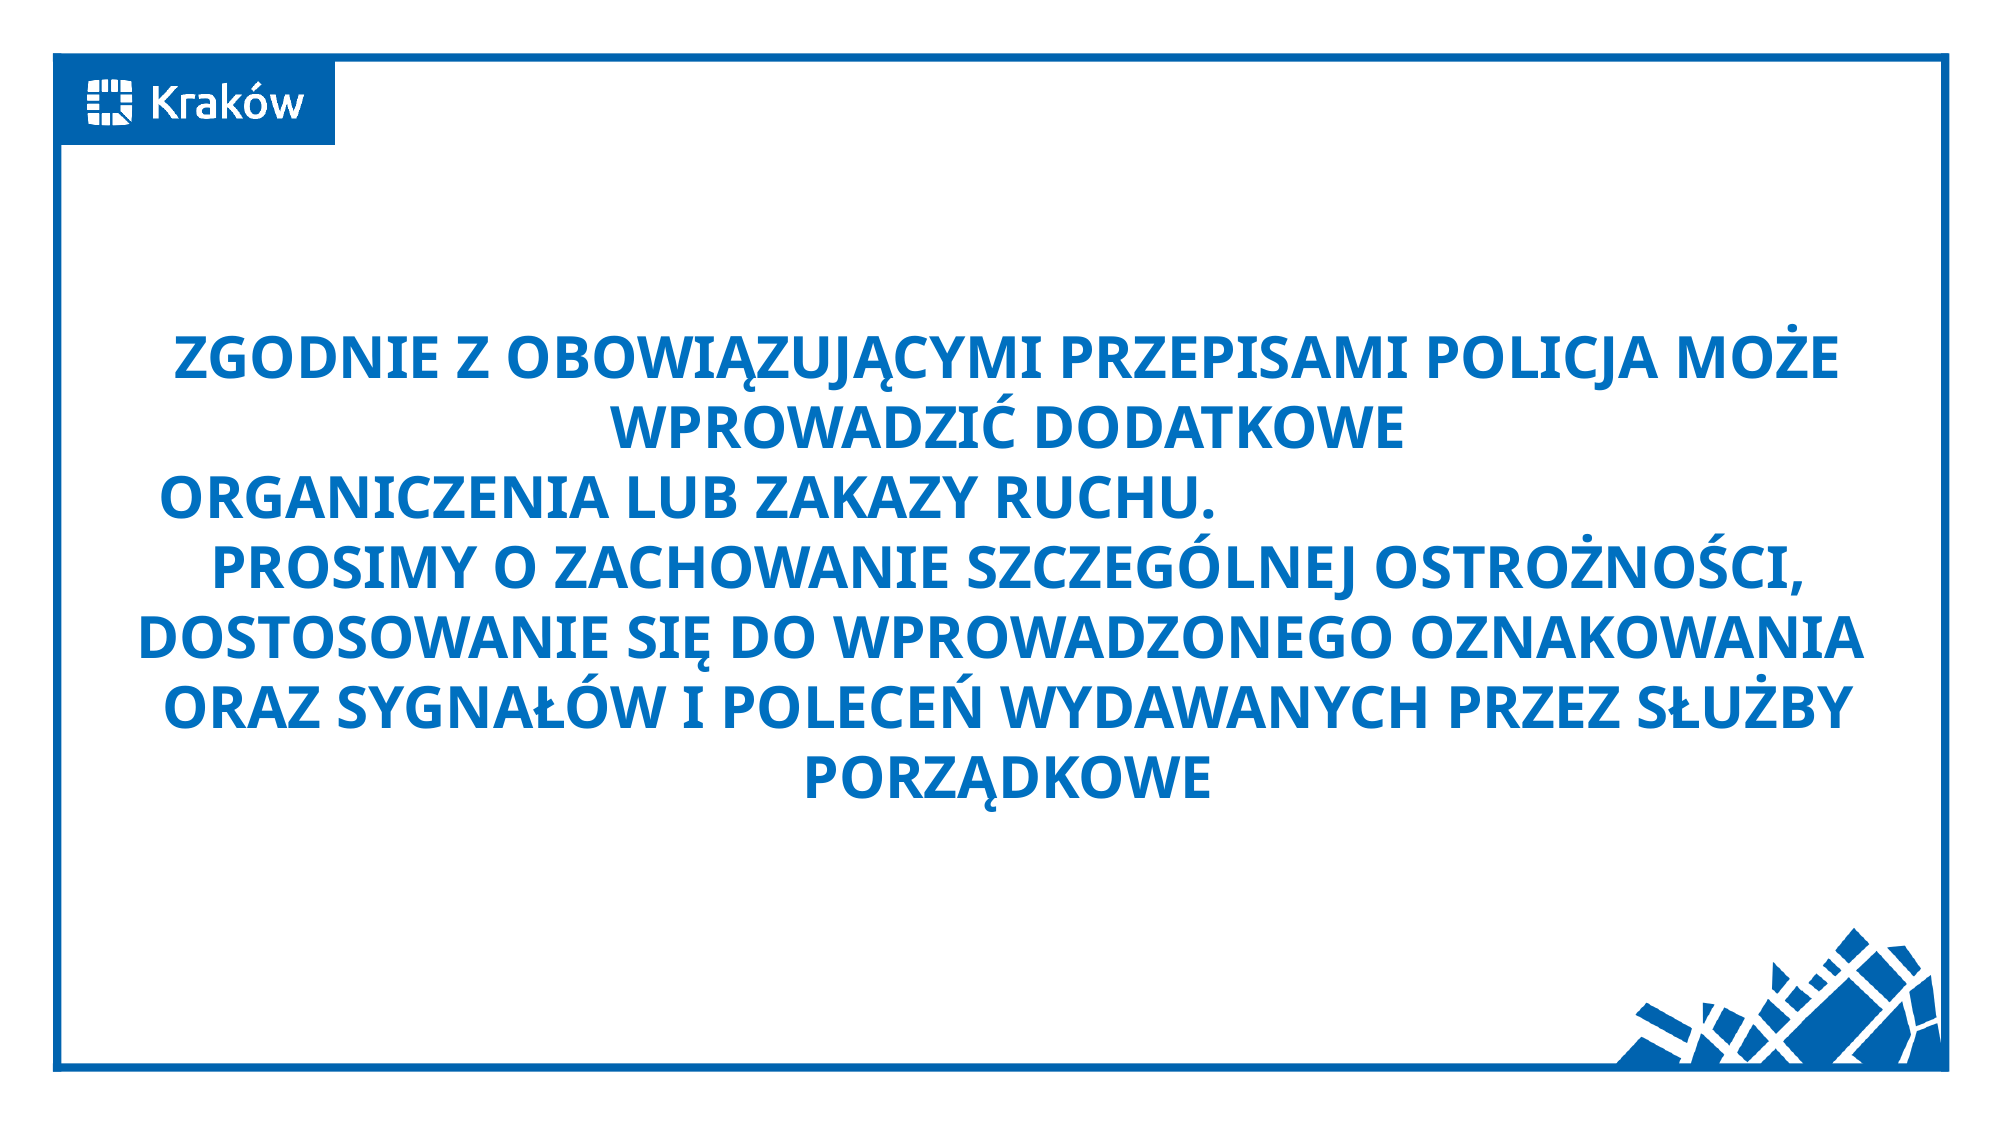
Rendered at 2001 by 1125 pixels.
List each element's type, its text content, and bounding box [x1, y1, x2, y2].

text_box ZGODNIE Z OBOWIĄZUJĄCYMI PRZEPISAMI POLICJA MOŻE WPROWADZIĆ DODATKOWE ORGANICZENIA LUB ZAKAZY RUCHU. PROSIMY O ZACHOWANIE SZCZEGÓLNEJ OSTROŻNOŚCI, DOSTOSOWANIE SIĘ DO WPROWADZONEGO OZNAKOWANIA ORAZ SYGNAŁÓW I POLECEŃ WYDAWANYCH PRZEZ SŁUŻBY PORZĄDKOWE [82, 312, 1934, 818]
picture [1610, 925, 1941, 1063]
picture [56, 59, 335, 145]
